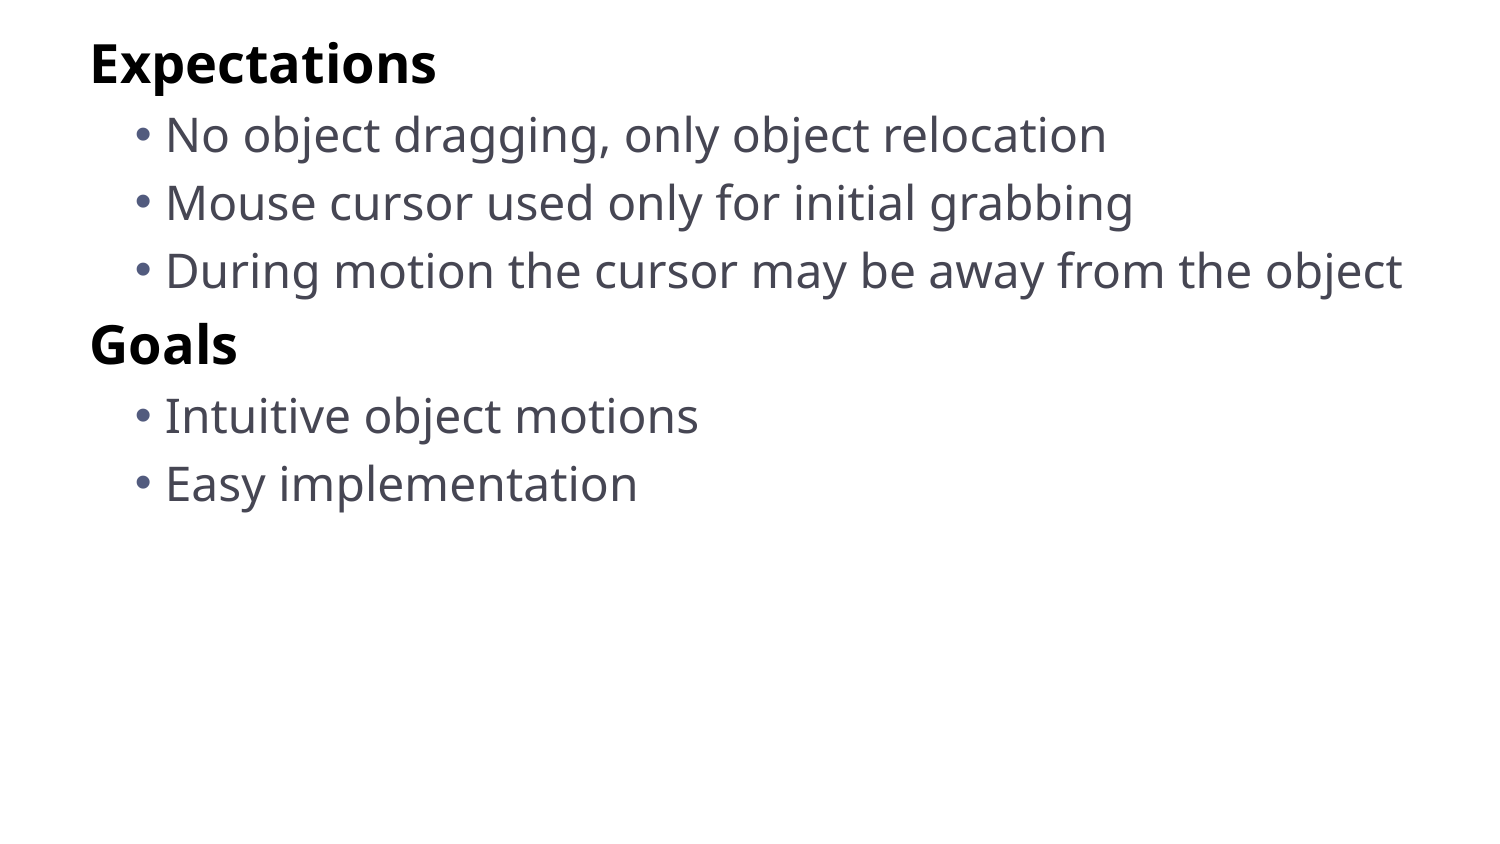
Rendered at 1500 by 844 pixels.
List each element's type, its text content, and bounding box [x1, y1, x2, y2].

list Expectations No object dragging, only object relocation Mouse cursor used only for initial grabbing During motion the cursor may be away from the object Goals Intuitive object motions Easy implementation [75, 21, 1475, 835]
